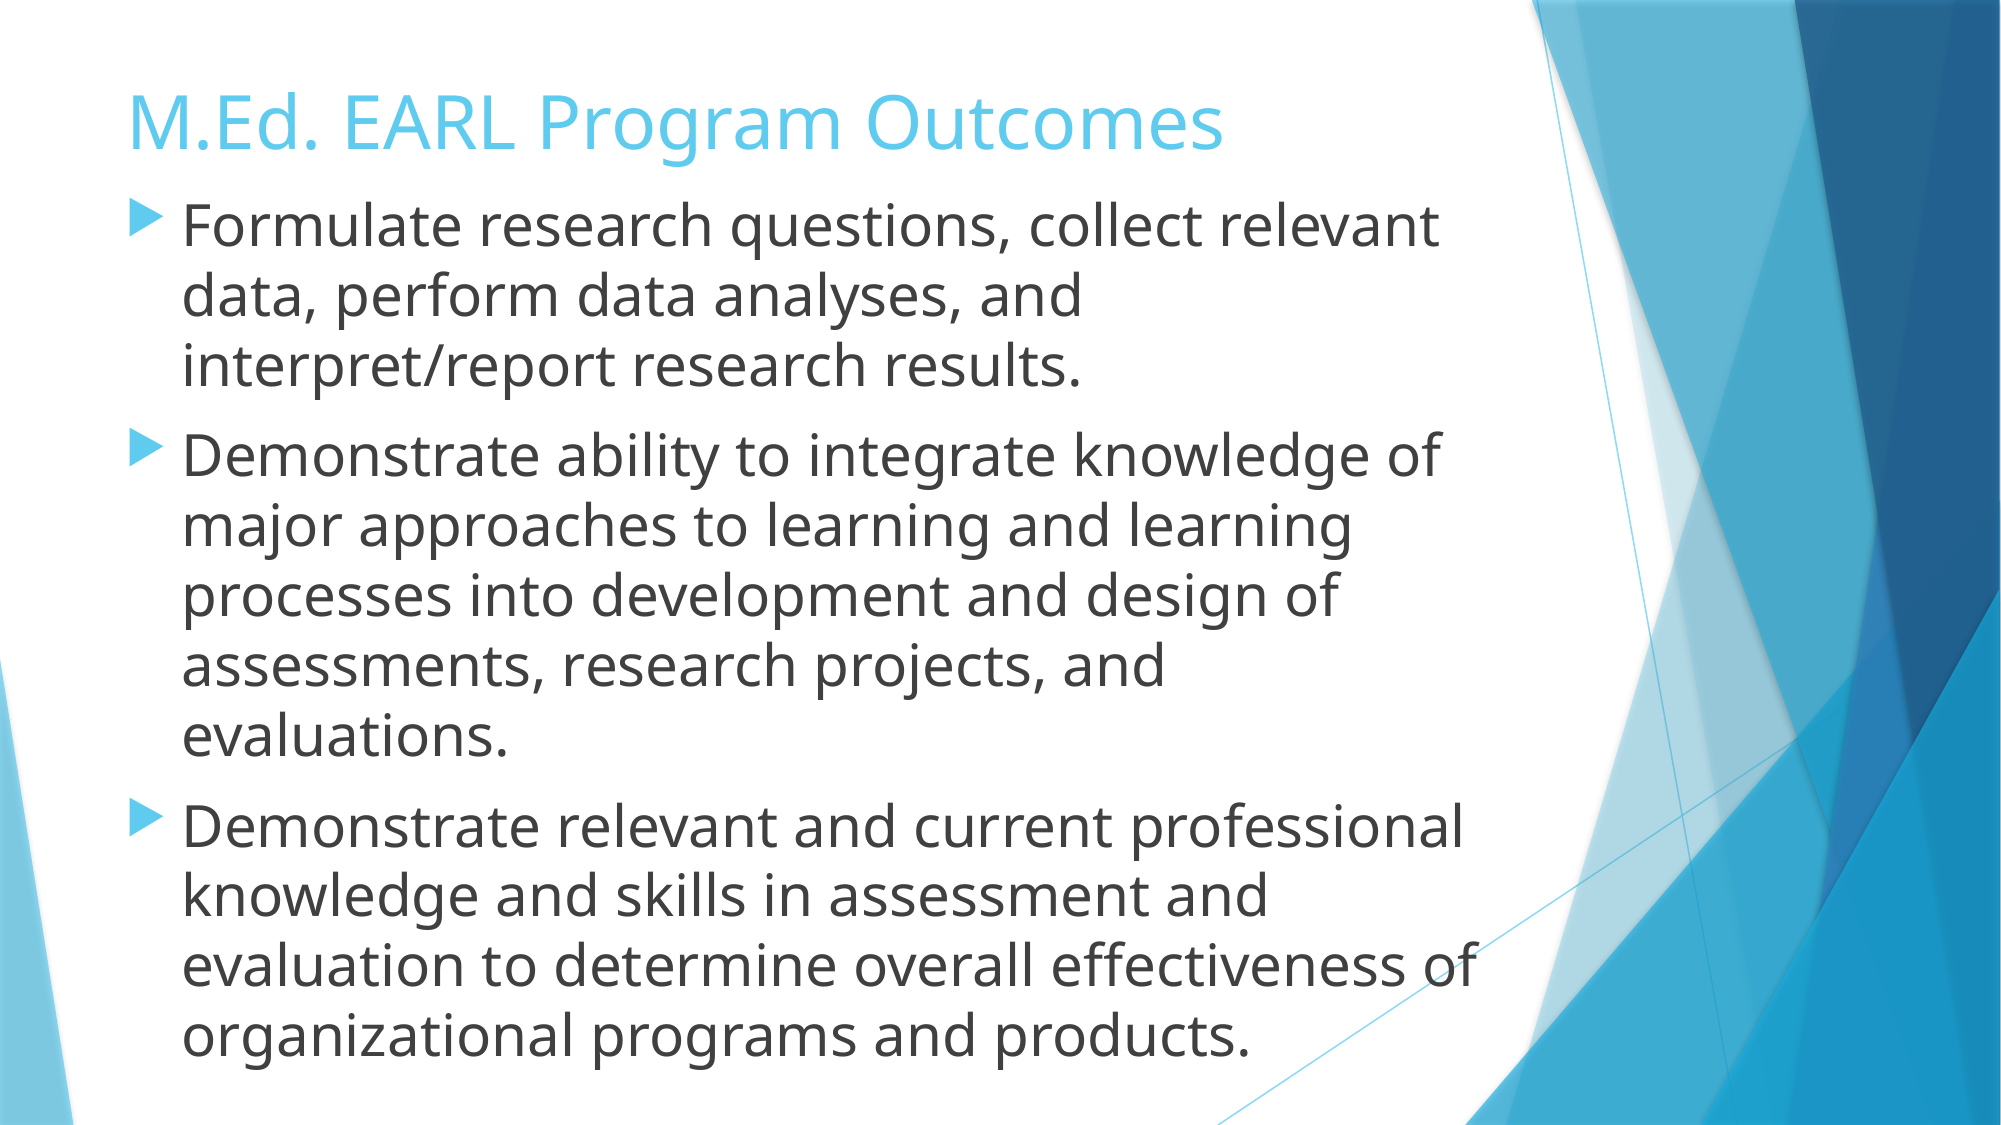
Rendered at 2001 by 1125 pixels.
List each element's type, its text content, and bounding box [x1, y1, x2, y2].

title M.Ed. EARL Program Outcomes [111, 67, 1522, 181]
list Formulate research questions, collect relevant data, perform data analyses, and interpret/report research results. Demonstrate ability to integrate knowledge of major approaches to learning and learning processes into development and design of assessments, research projects, and evaluations. Demonstrate relevant and current professional knowledge and skills in assessment and evaluation to determine overall effectiveness of organizational programs and products. [110, 180, 1521, 1125]
